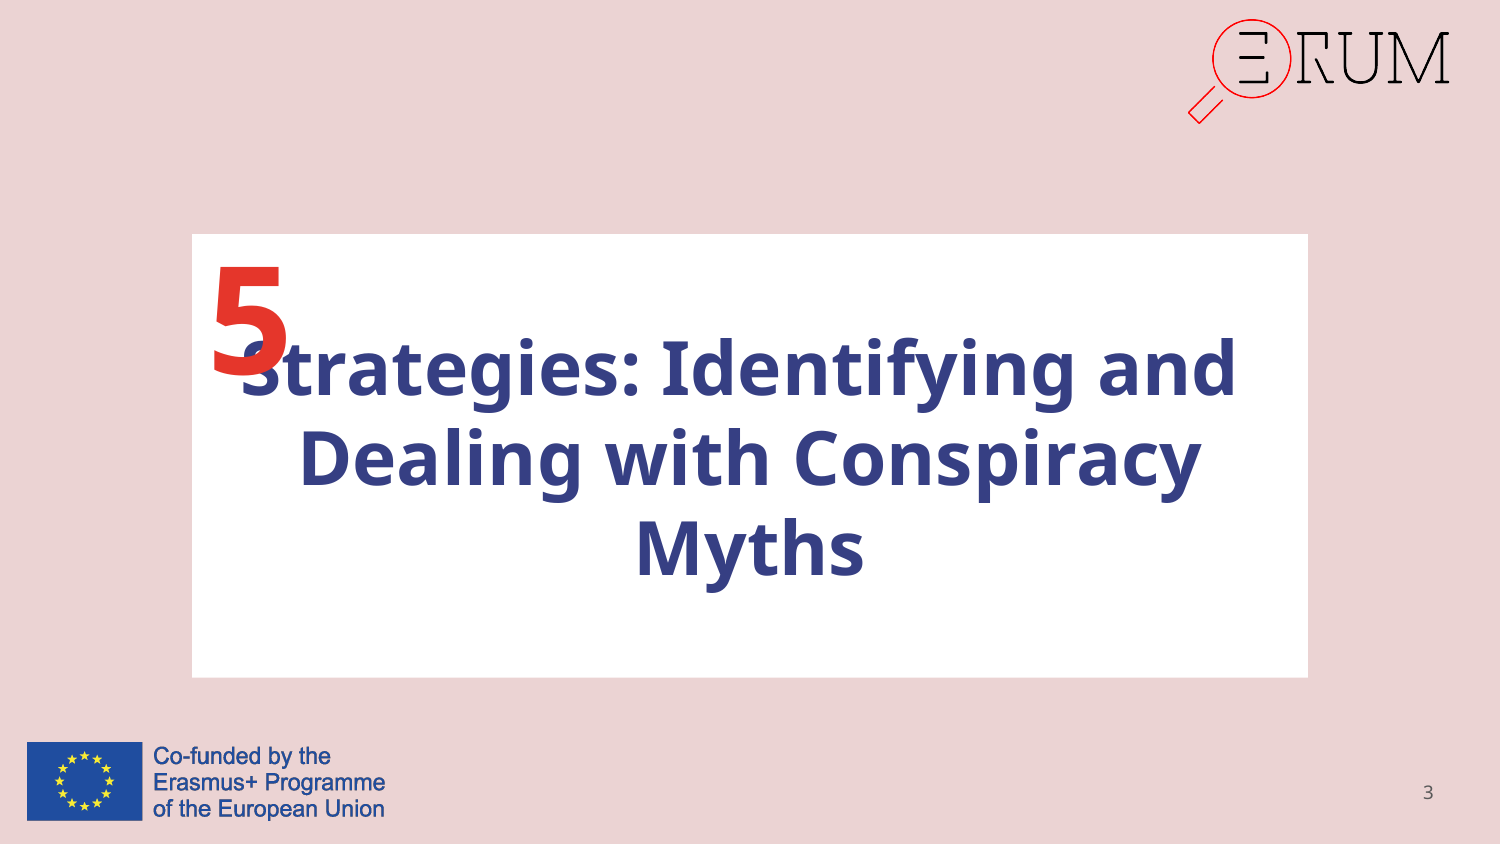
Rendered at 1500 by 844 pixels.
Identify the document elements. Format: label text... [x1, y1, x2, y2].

text_box 5 [192, 209, 411, 420]
title Strategies: Identifying and Dealing with Conspiracy Myths [192, 234, 1308, 678]
picture [1136, 0, 1500, 137]
picture [27, 742, 385, 821]
slide_number 3 [1358, 761, 1449, 826]
